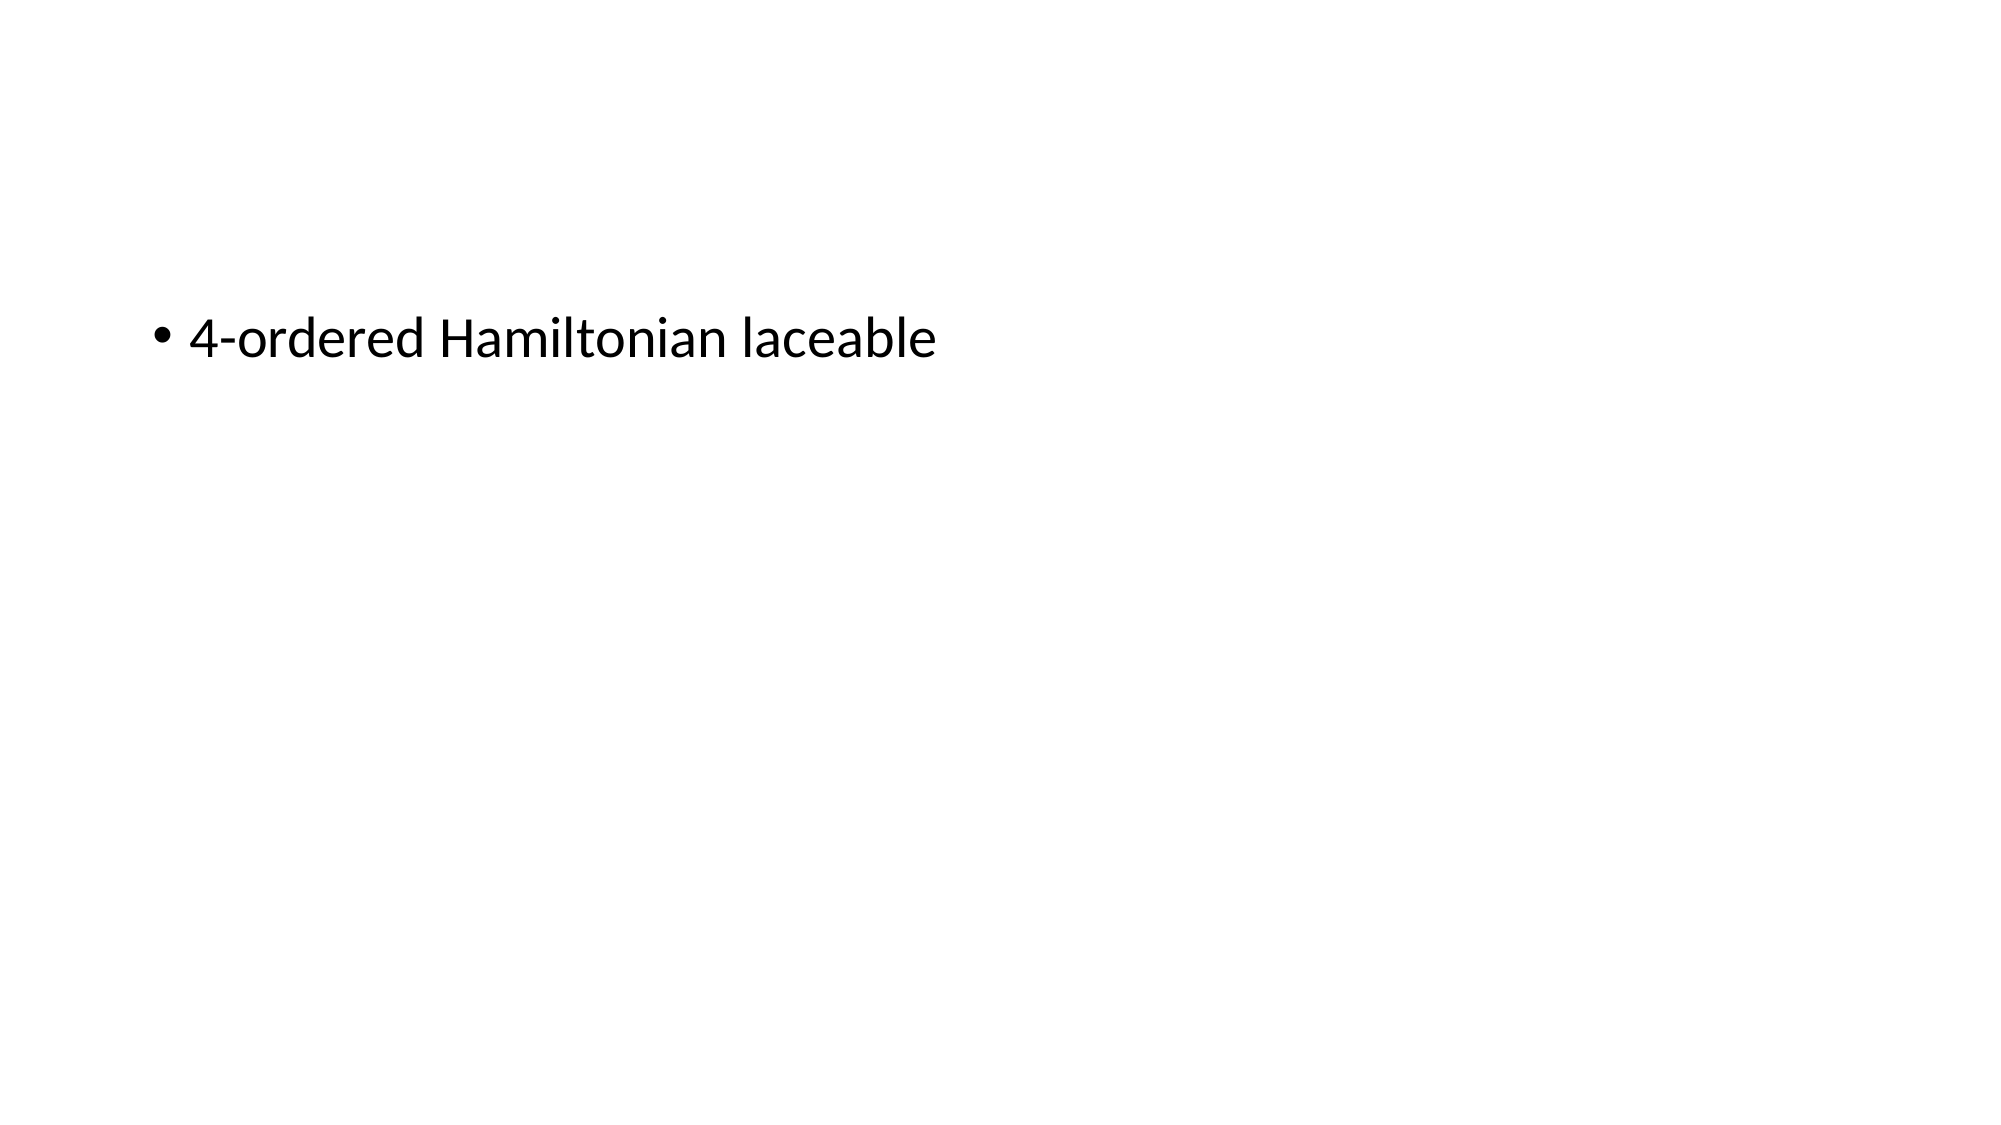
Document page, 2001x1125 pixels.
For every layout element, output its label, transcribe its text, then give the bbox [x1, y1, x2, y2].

list 4-ordered Hamiltonian laceable [137, 299, 1863, 1014]
